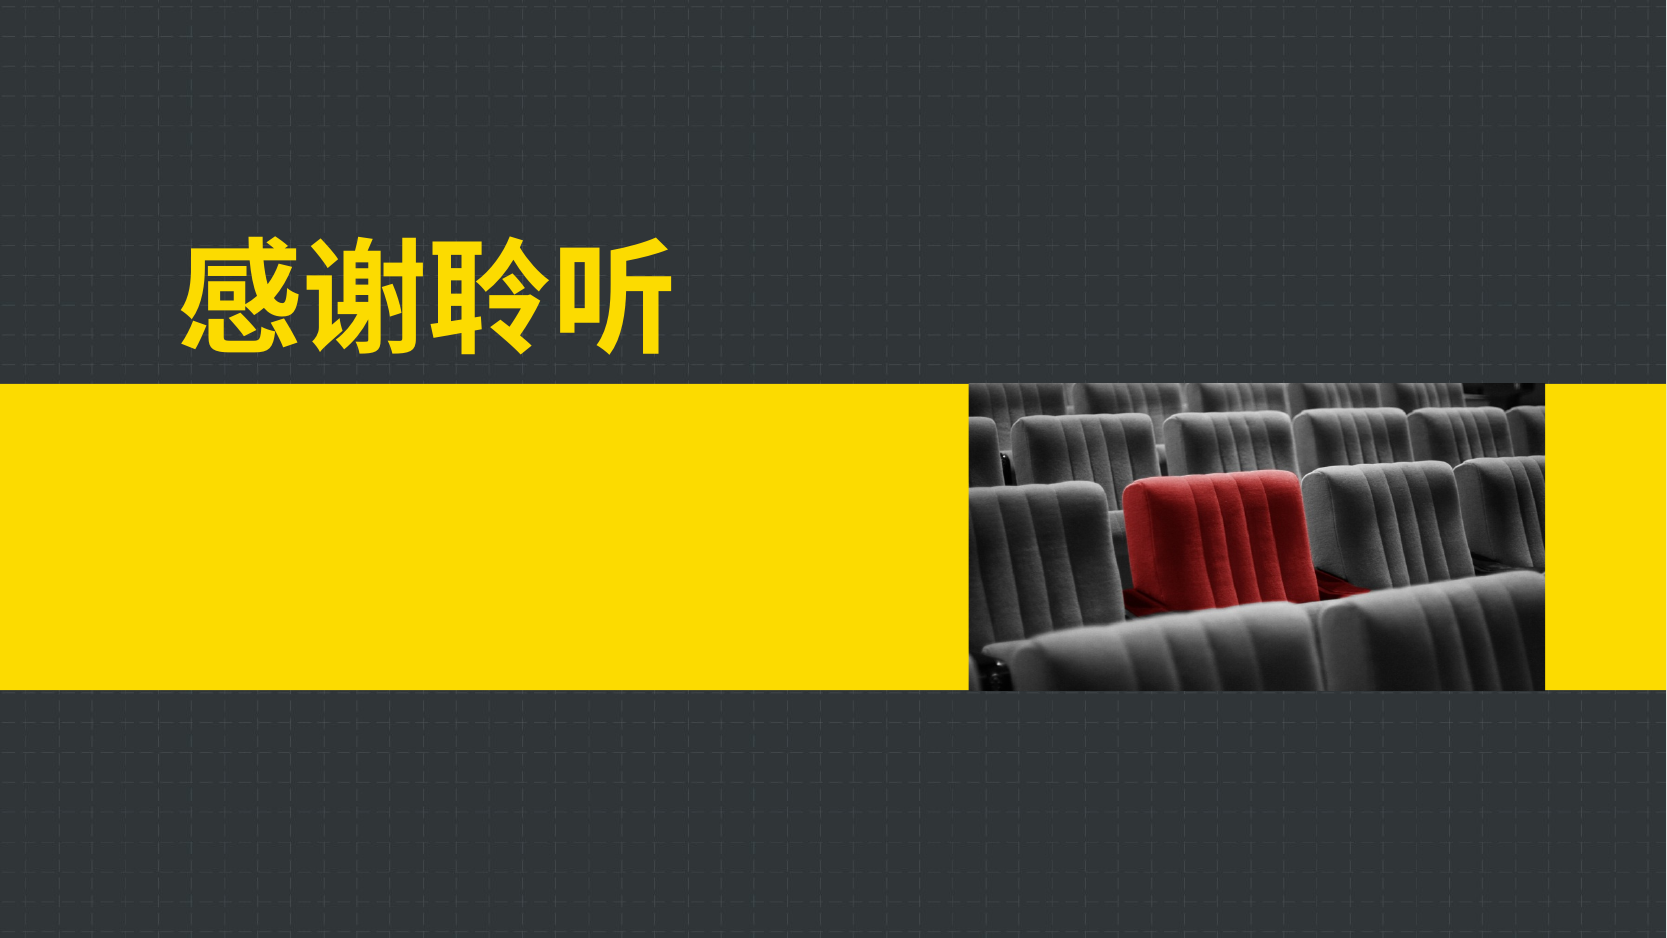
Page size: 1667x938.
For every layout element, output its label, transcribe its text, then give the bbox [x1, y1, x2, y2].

text_box [0, 383, 967, 691]
picture [0, 0, 1667, 938]
text_box [1546, 383, 1667, 691]
text_box 感谢聆听 [162, 211, 693, 377]
